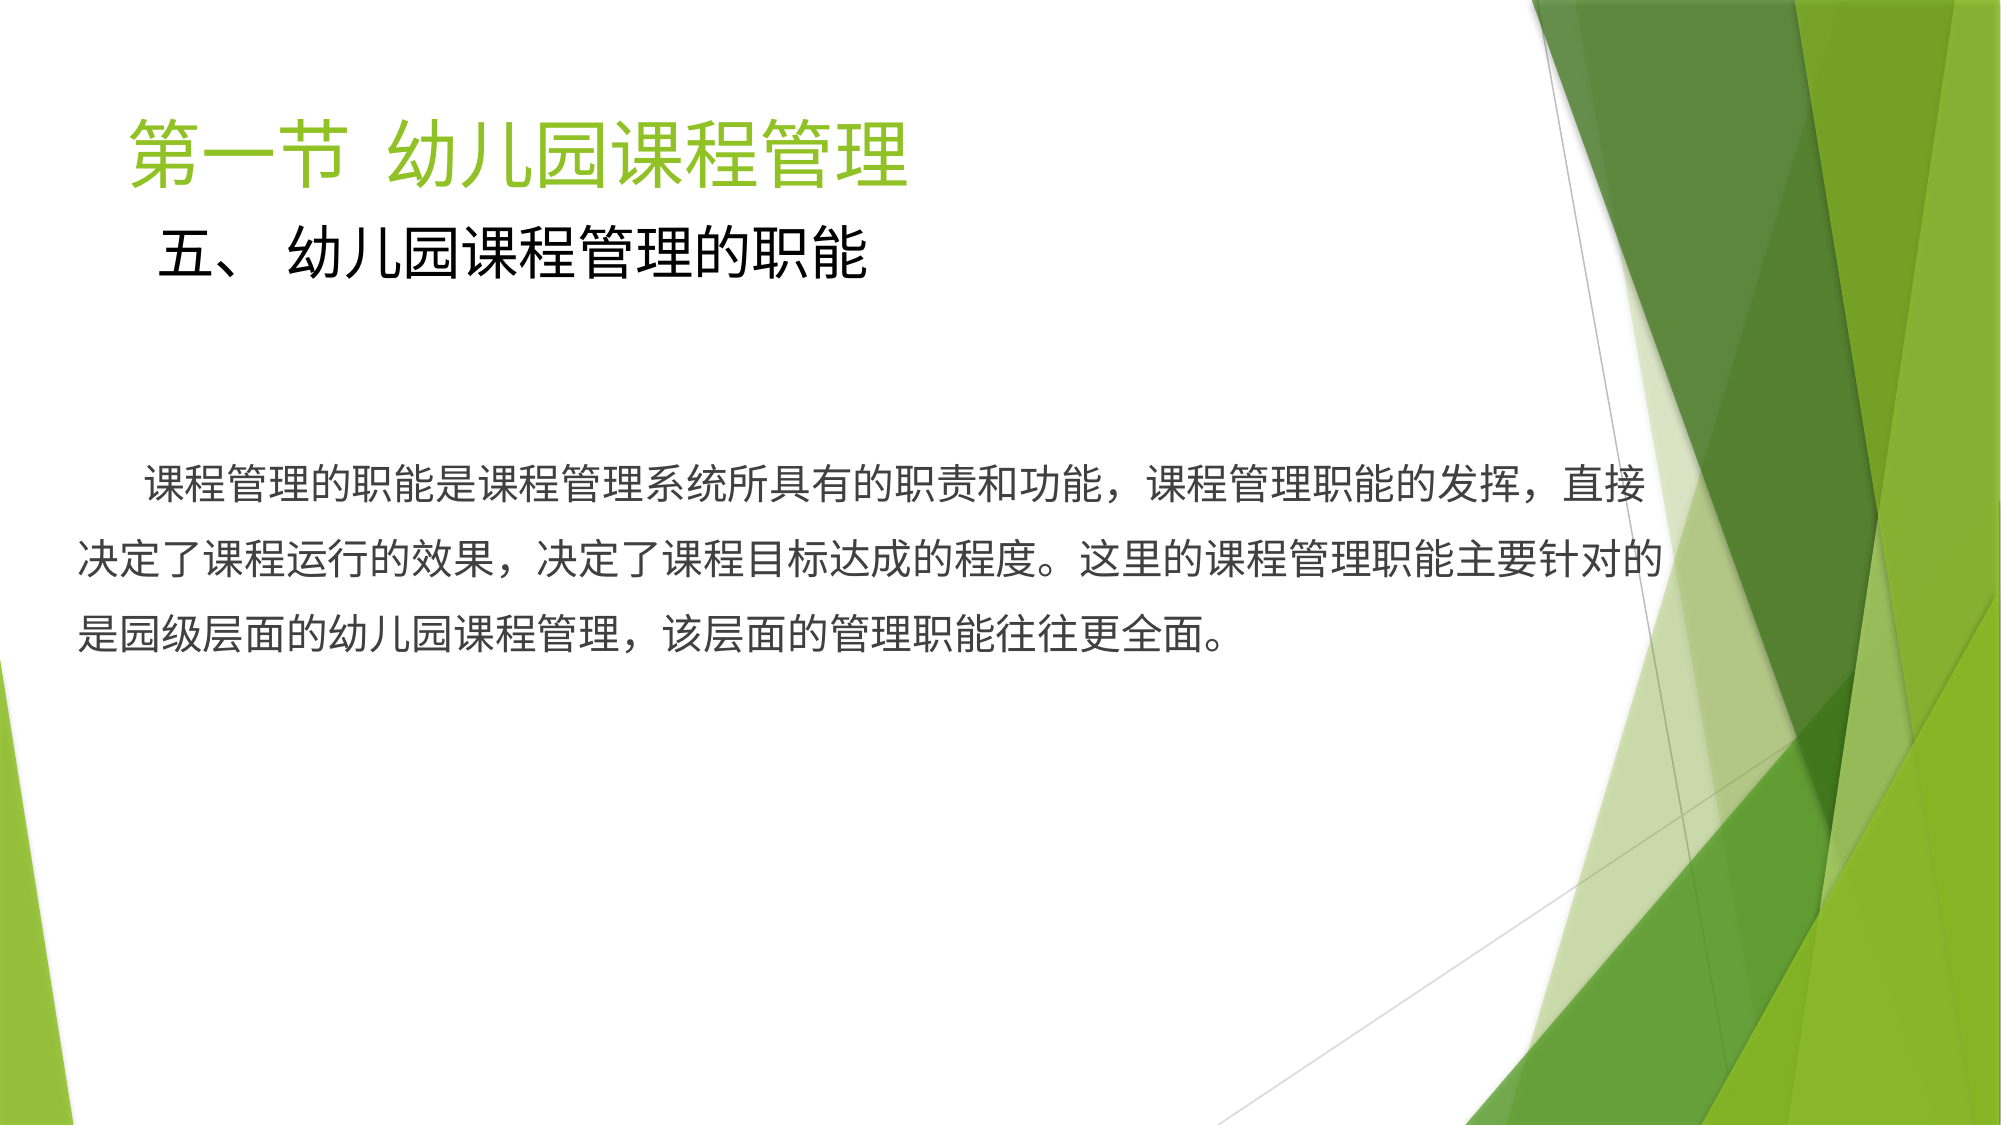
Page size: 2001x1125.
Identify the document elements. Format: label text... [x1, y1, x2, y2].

list 课程管理的职能是课程管理系统所具有的职责和功能，课程管理职能的发挥，直接决定了课程运行的效果，决定了课程目标达成的程度。这里的课程管理职能主要针对的是园级层面的幼儿园课程管理，该层面的管理职能往往更全面。 [62, 425, 1694, 699]
text_box 五、 幼儿园课程管理的职能 [141, 208, 1451, 294]
title 第一节 幼儿园课程管理 [111, 99, 1522, 317]
